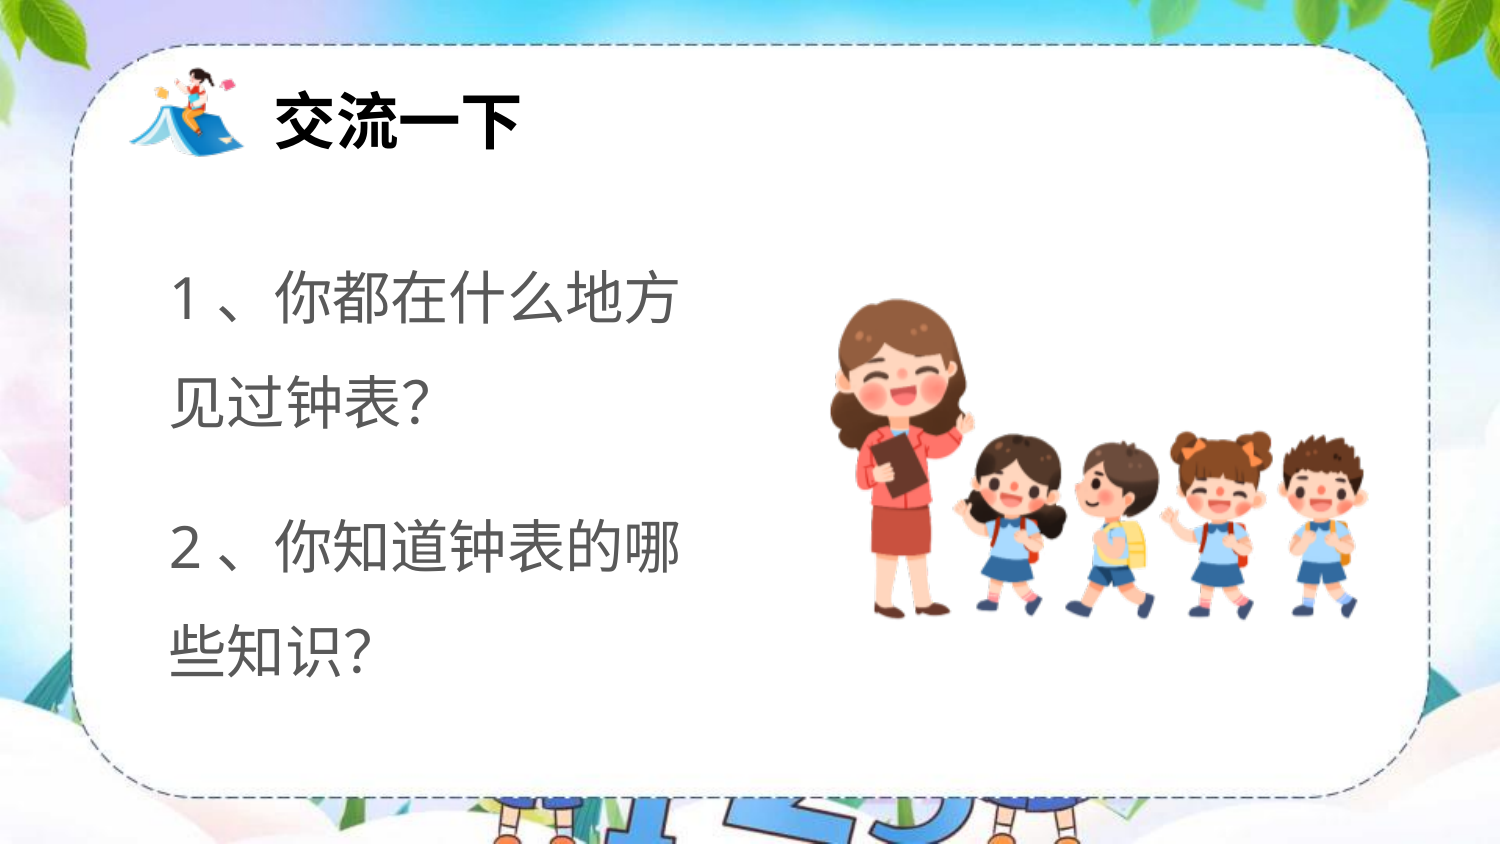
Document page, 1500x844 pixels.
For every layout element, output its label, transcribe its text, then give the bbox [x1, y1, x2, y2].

text_box 交流一下 [259, 74, 622, 165]
text_box 2、你知道钟表的哪些知识？ [154, 468, 726, 693]
text_box 1、你都在什么地方见过钟表？ [154, 218, 726, 444]
picture [0, 0, 1500, 844]
